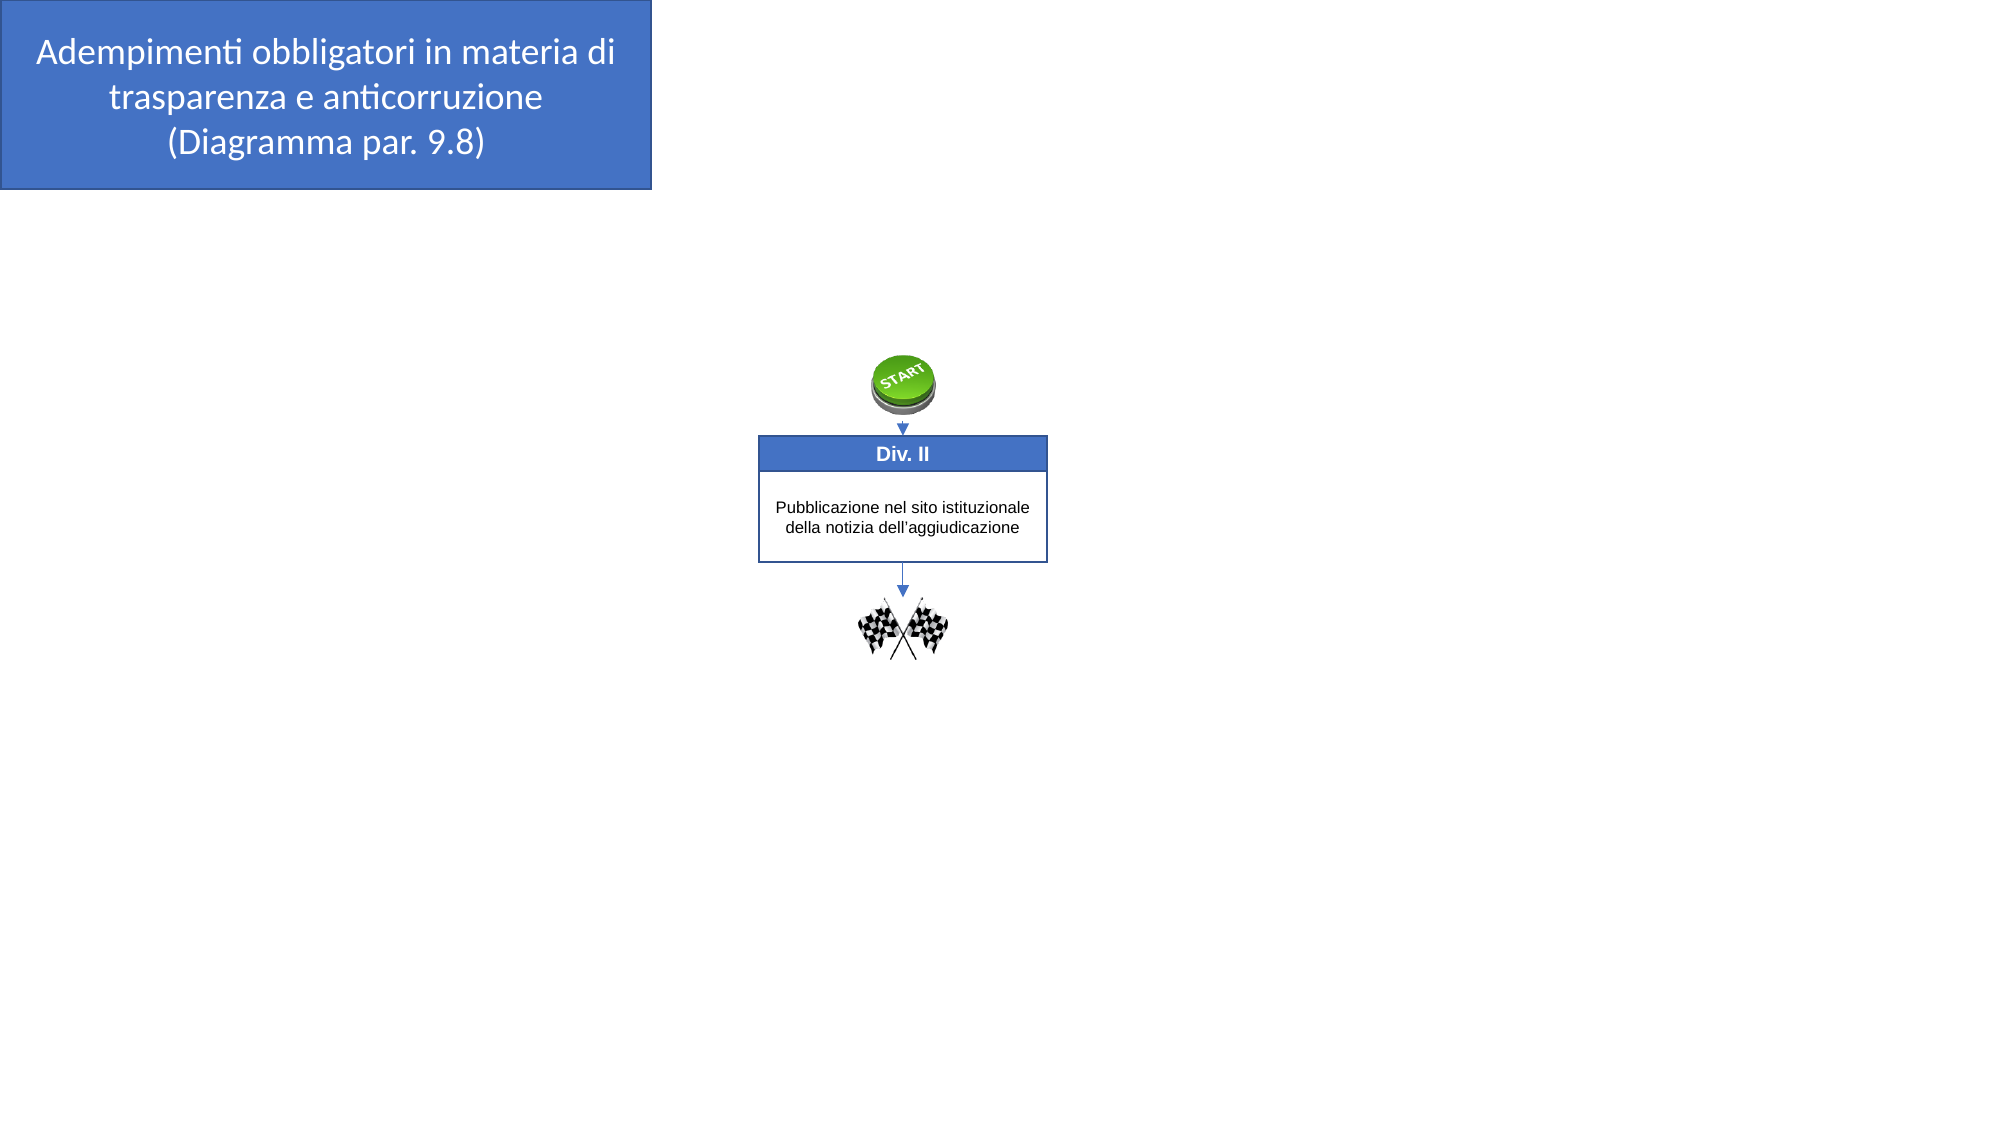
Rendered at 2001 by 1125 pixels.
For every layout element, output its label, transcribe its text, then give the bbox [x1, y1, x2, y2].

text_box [758, 349, 1048, 660]
text_box Adempimenti obbligatori in materia di trasparenza e anticorruzione (Diagramma par. 9.8) [0, 0, 652, 190]
